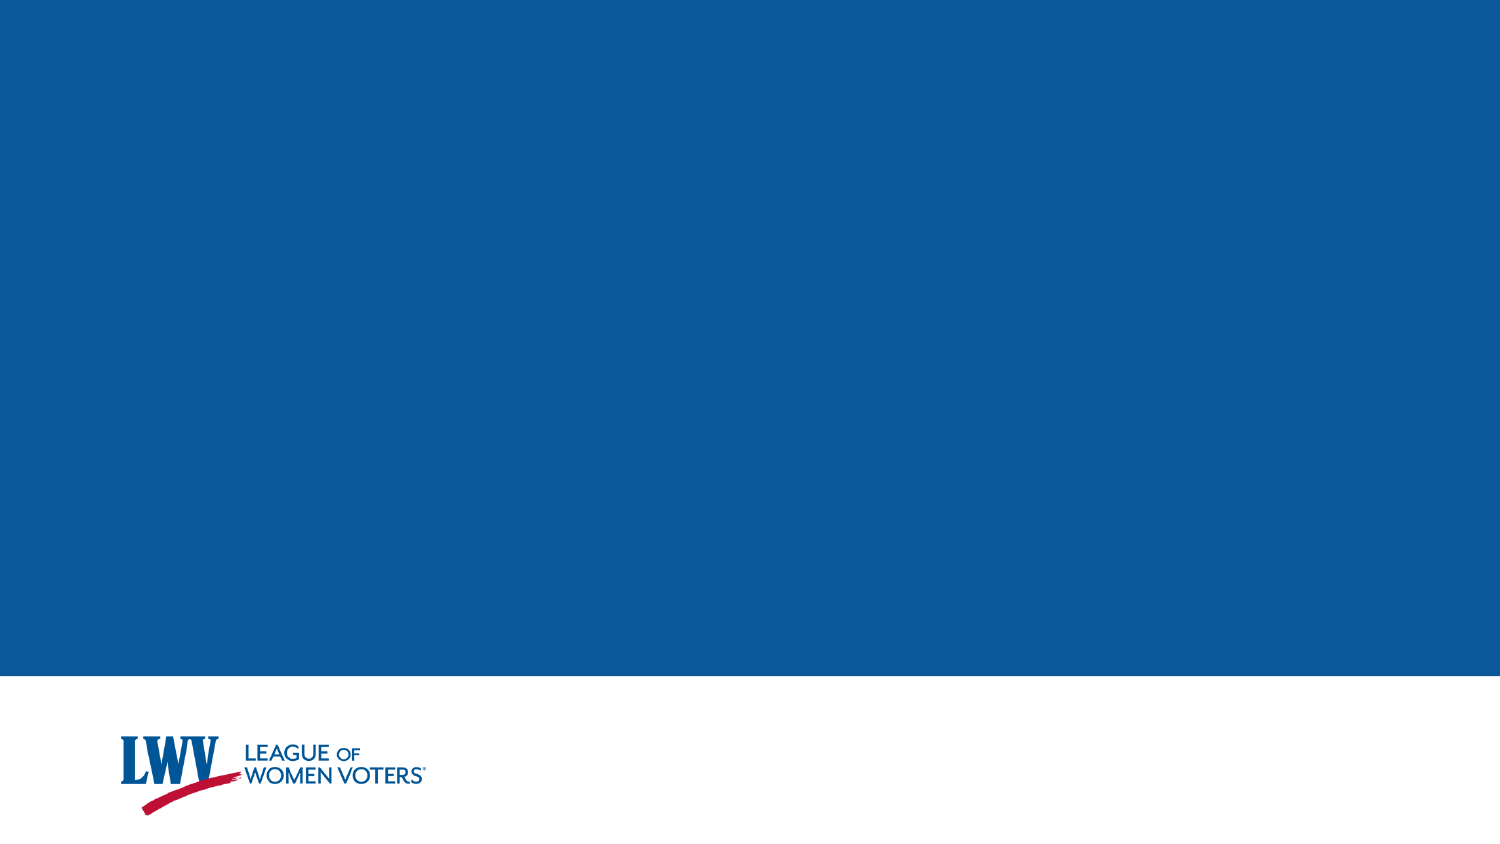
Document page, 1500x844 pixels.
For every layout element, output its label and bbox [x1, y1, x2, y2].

picture [106, 725, 434, 824]
